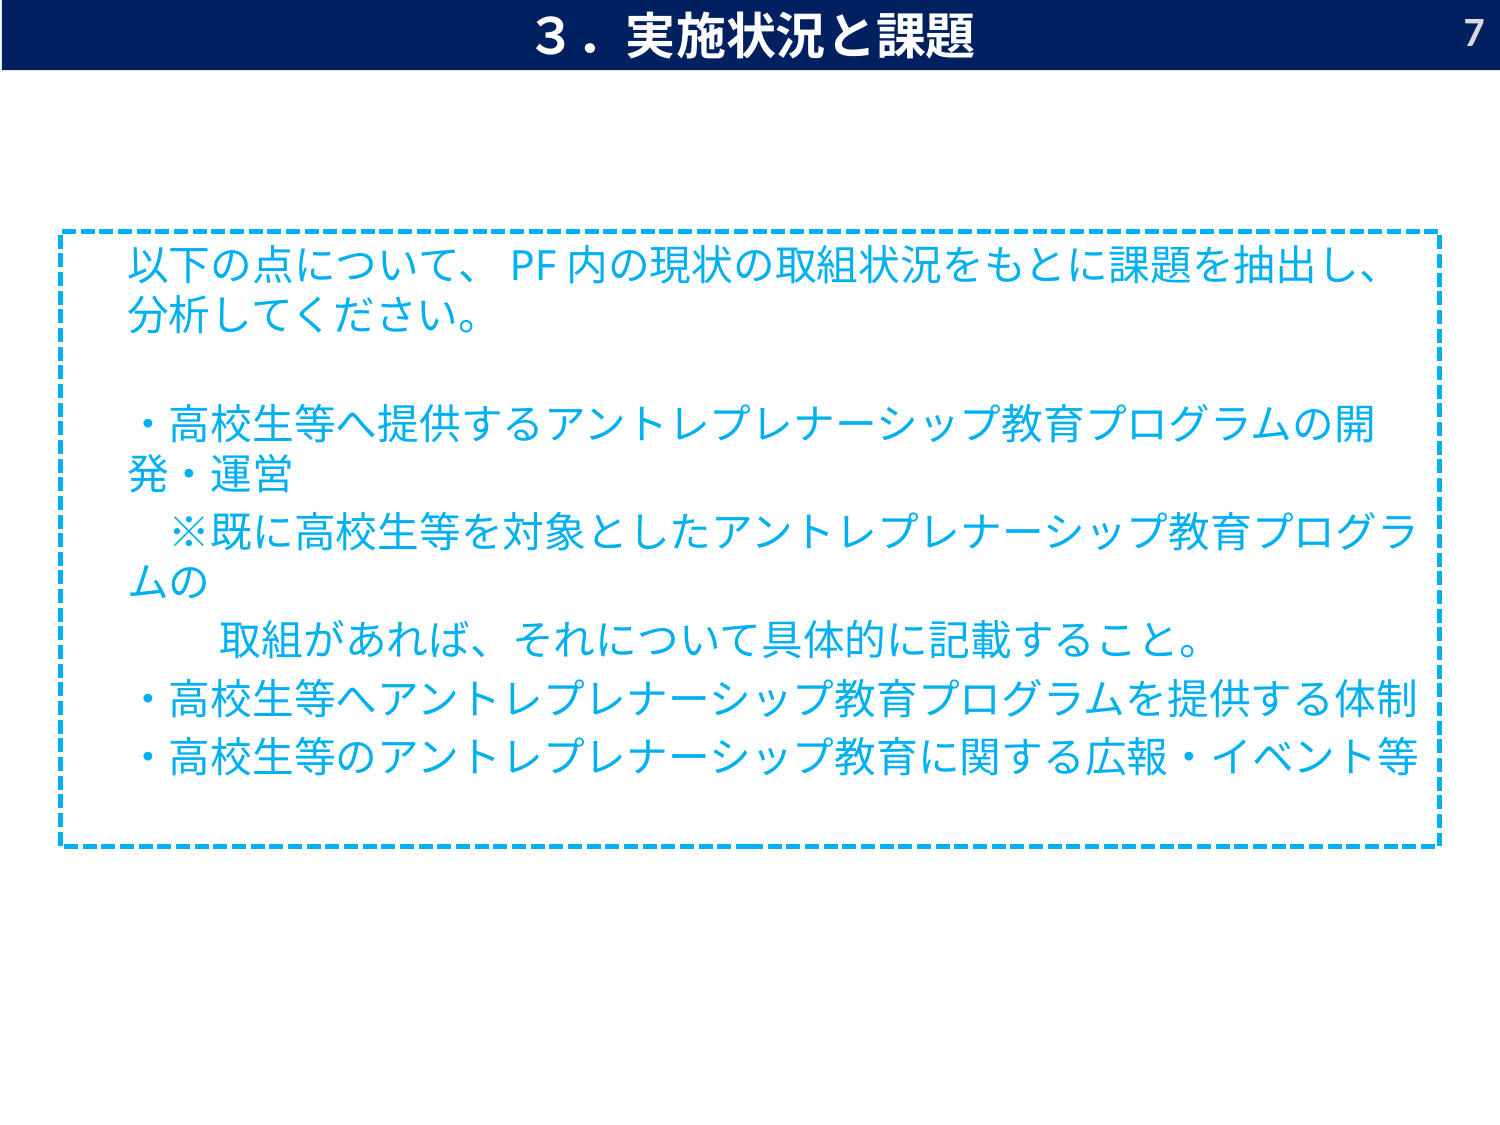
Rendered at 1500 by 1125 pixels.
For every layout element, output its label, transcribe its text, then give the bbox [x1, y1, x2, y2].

text_box 以下の点について、PF内の現状の取組状況をもとに課題を抽出し、分析してください。 ・高校生等へ提供するアントレプレナーシップ教育プログラムの開発・運営 ※既に高校生等を対象としたアントレプレナーシップ教育プログラムの 取組があれば、それについて具体的に記載すること。 ・高校生等へアントレプレナーシップ教育プログラムを提供する体制 ・高校生等のアントレプレナーシップ教育に関する広報・イベント等 [60, 231, 1440, 847]
text_box ３．実施状況と課題 [1, 0, 1500, 71]
slide_number 7 [1149, 0, 1500, 60]
